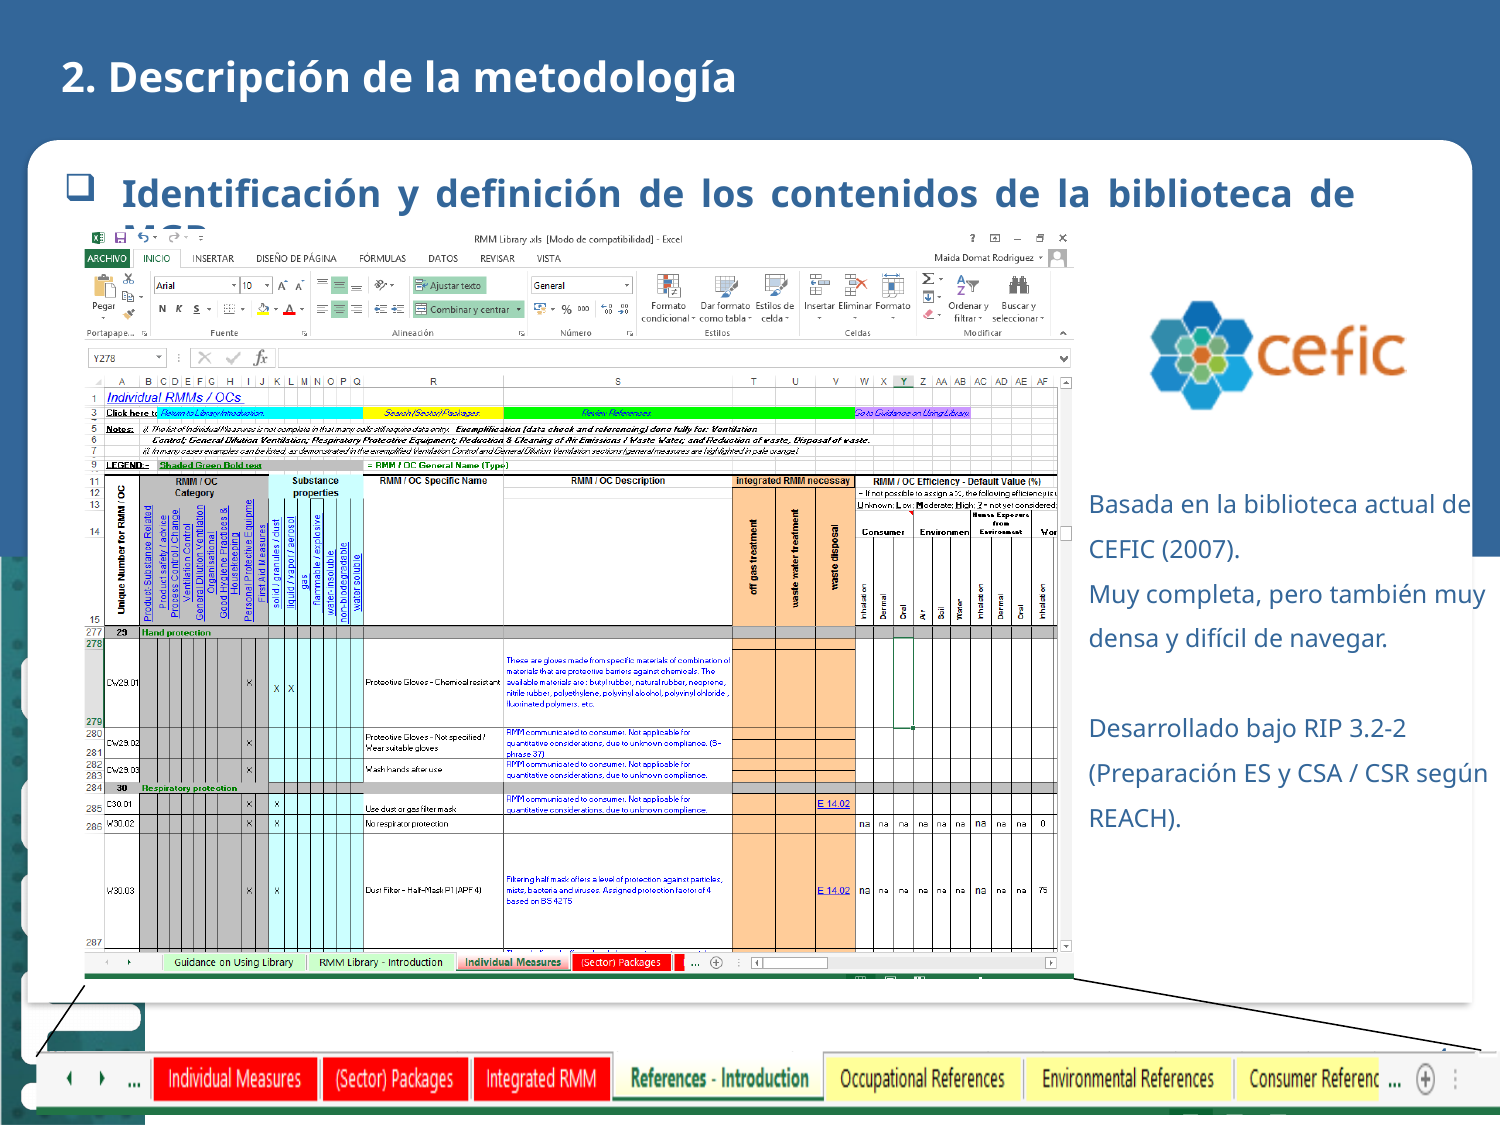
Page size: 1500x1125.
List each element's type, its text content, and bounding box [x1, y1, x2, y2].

picture [1147, 299, 1408, 413]
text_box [35, 228, 1500, 1116]
picture [2, 557, 145, 1124]
text_box [26, 141, 1474, 1004]
text_box Identificación y definición de los contenidos de la biblioteca de MGR [48, 162, 1372, 226]
text_box [0, 0, 1500, 557]
text_box 2. Descripción de la metodología [46, 43, 1467, 159]
